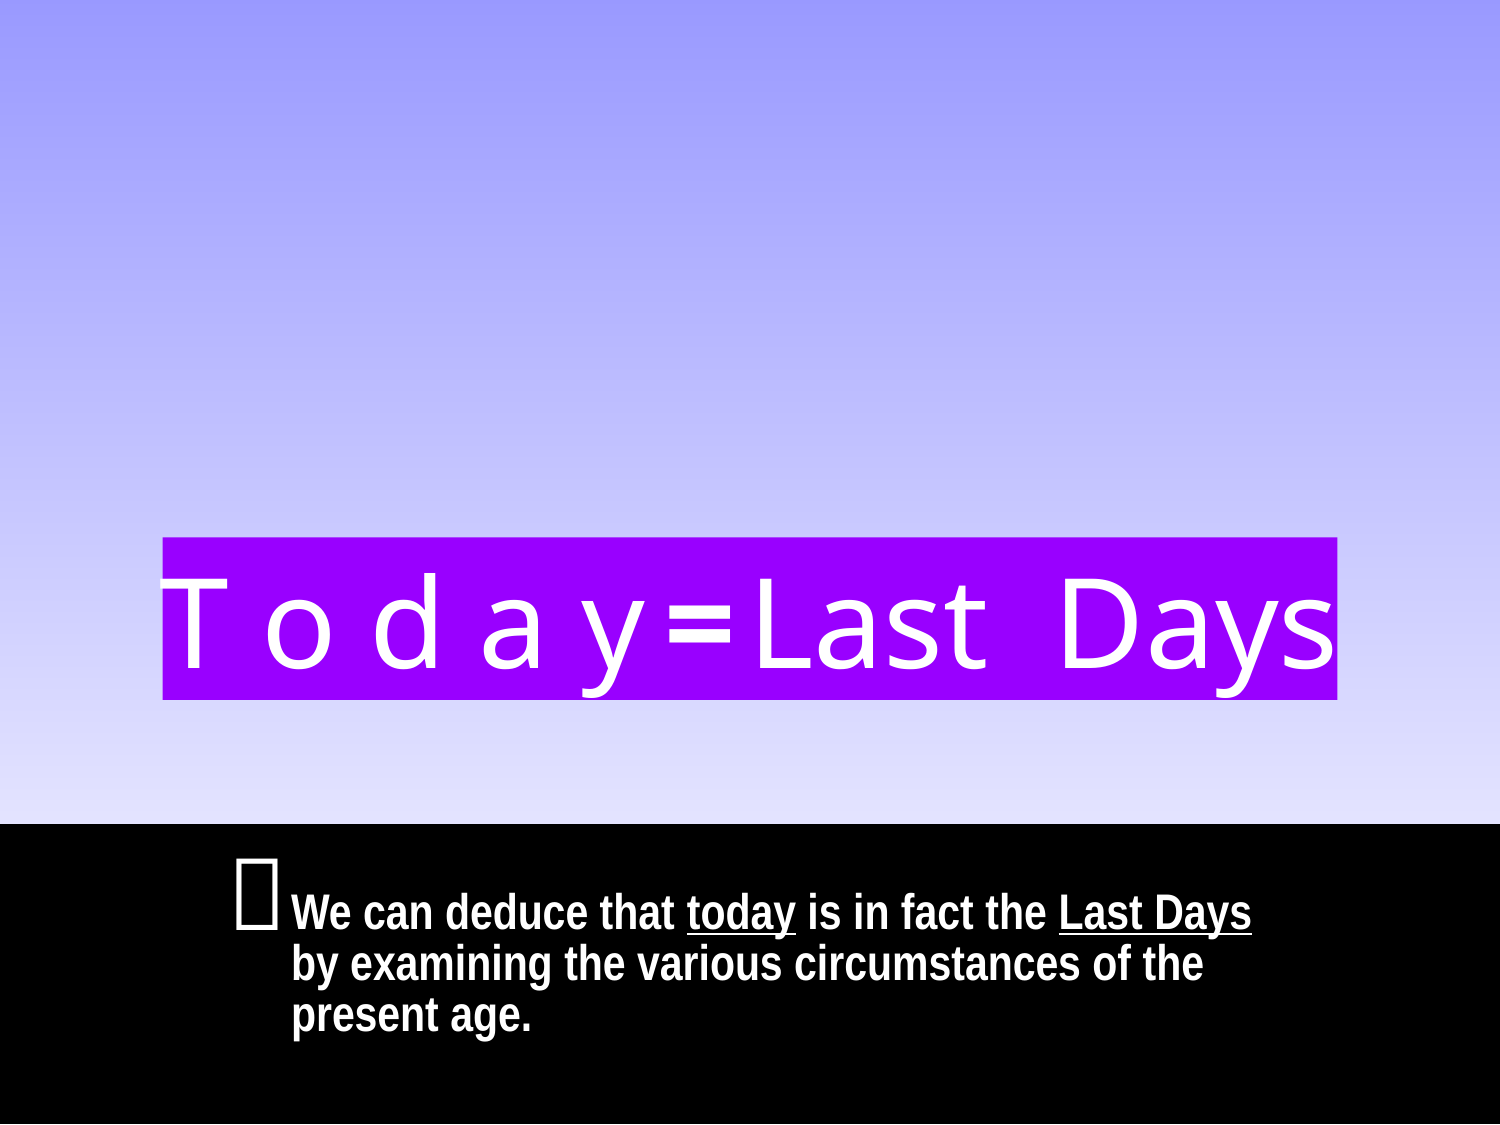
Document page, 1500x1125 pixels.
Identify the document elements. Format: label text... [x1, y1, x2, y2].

text_box [750, 537, 787, 700]
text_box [212, 874, 1301, 1051]
text_box [1300, 537, 1338, 700]
text_box Last Days [787, 537, 1300, 700]
text_box [588, 537, 650, 700]
text_box [0, 824, 1500, 1124]
text_box = [650, 537, 750, 700]
text_box [162, 537, 249, 700]
text_box T o d a y [249, 537, 588, 700]
